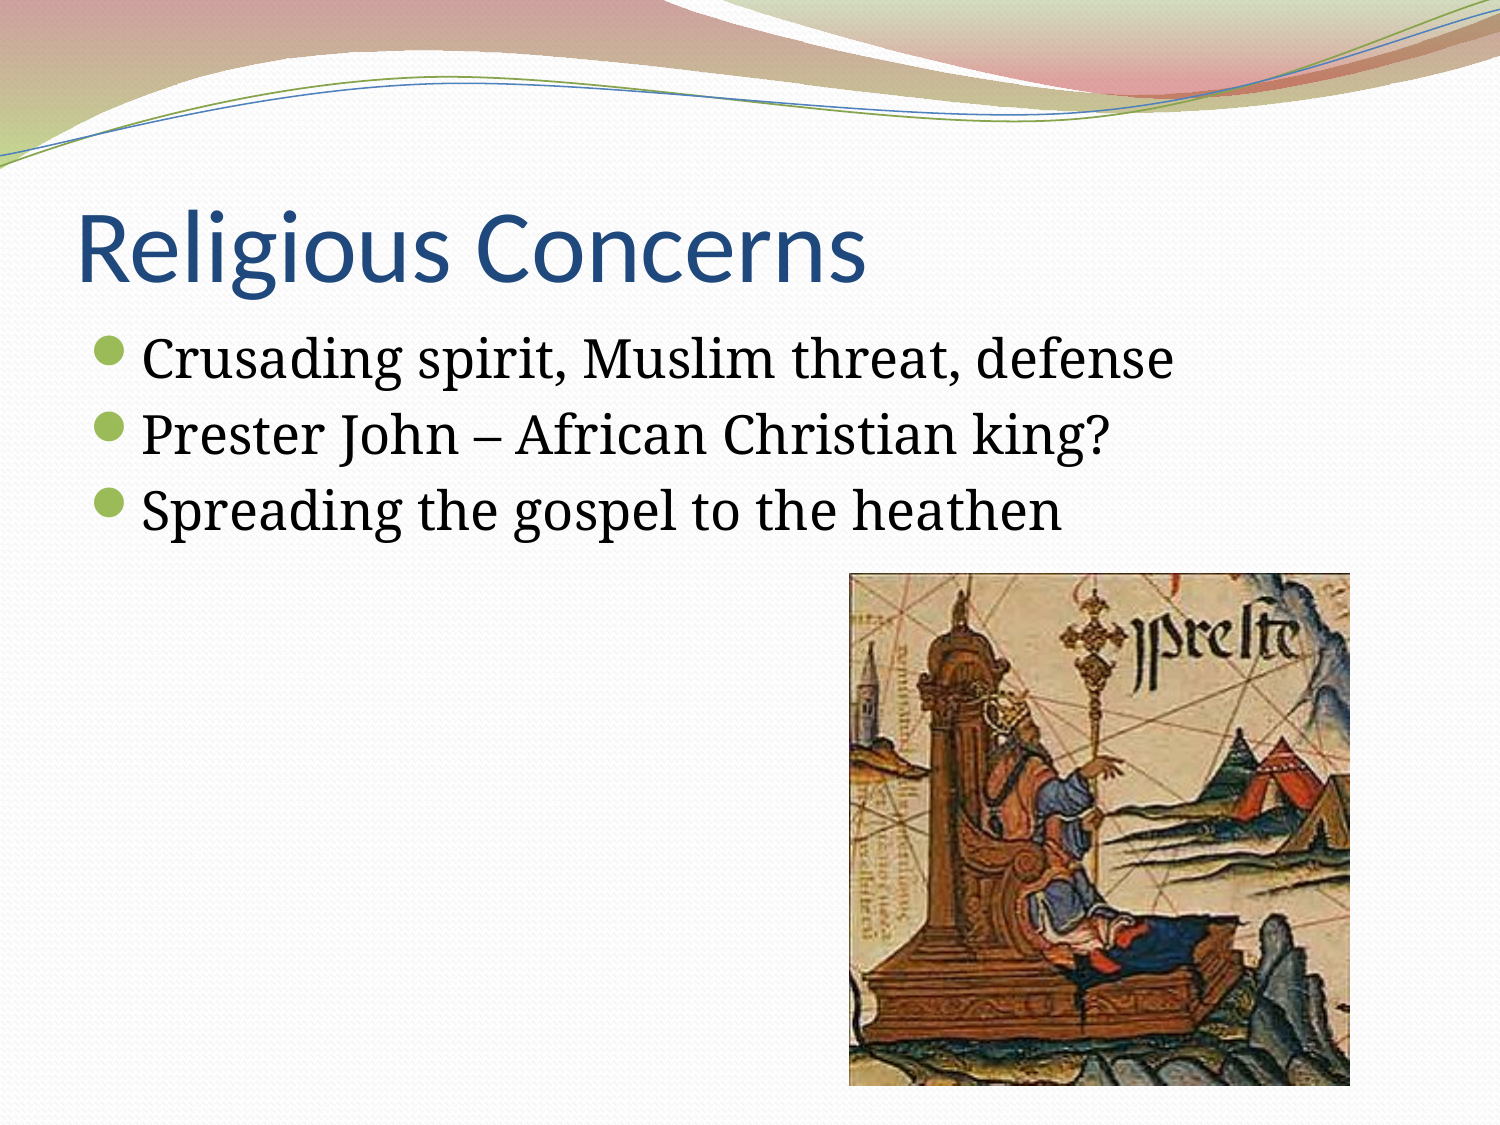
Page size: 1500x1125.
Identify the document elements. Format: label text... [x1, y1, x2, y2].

list Crusading spirit, Muslim threat, defense Prester John – African Christian king? Spreading the gospel to the heathen [75, 317, 1425, 1038]
title Religious Concerns [75, 115, 1425, 303]
picture [849, 572, 1351, 1086]
